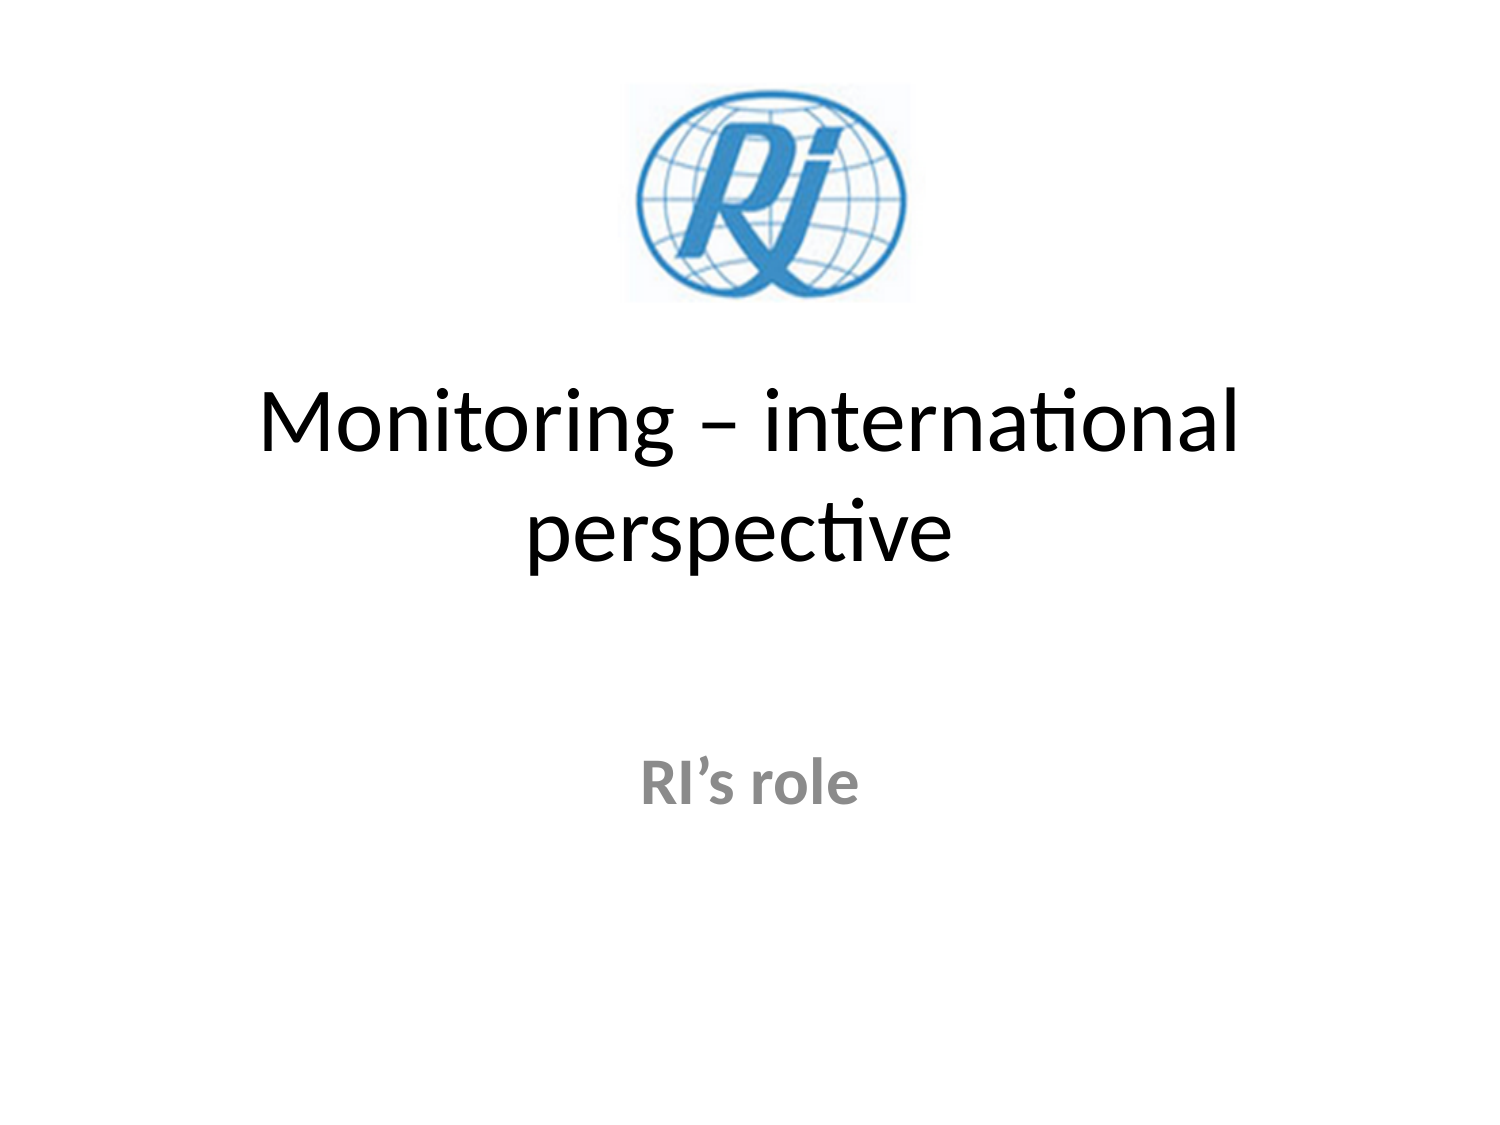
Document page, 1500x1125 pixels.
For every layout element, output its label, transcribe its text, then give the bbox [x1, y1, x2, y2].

title Monitoring – international perspective [112, 349, 1388, 591]
text_box [609, 64, 930, 316]
subtitle RI’s role [225, 637, 1275, 925]
